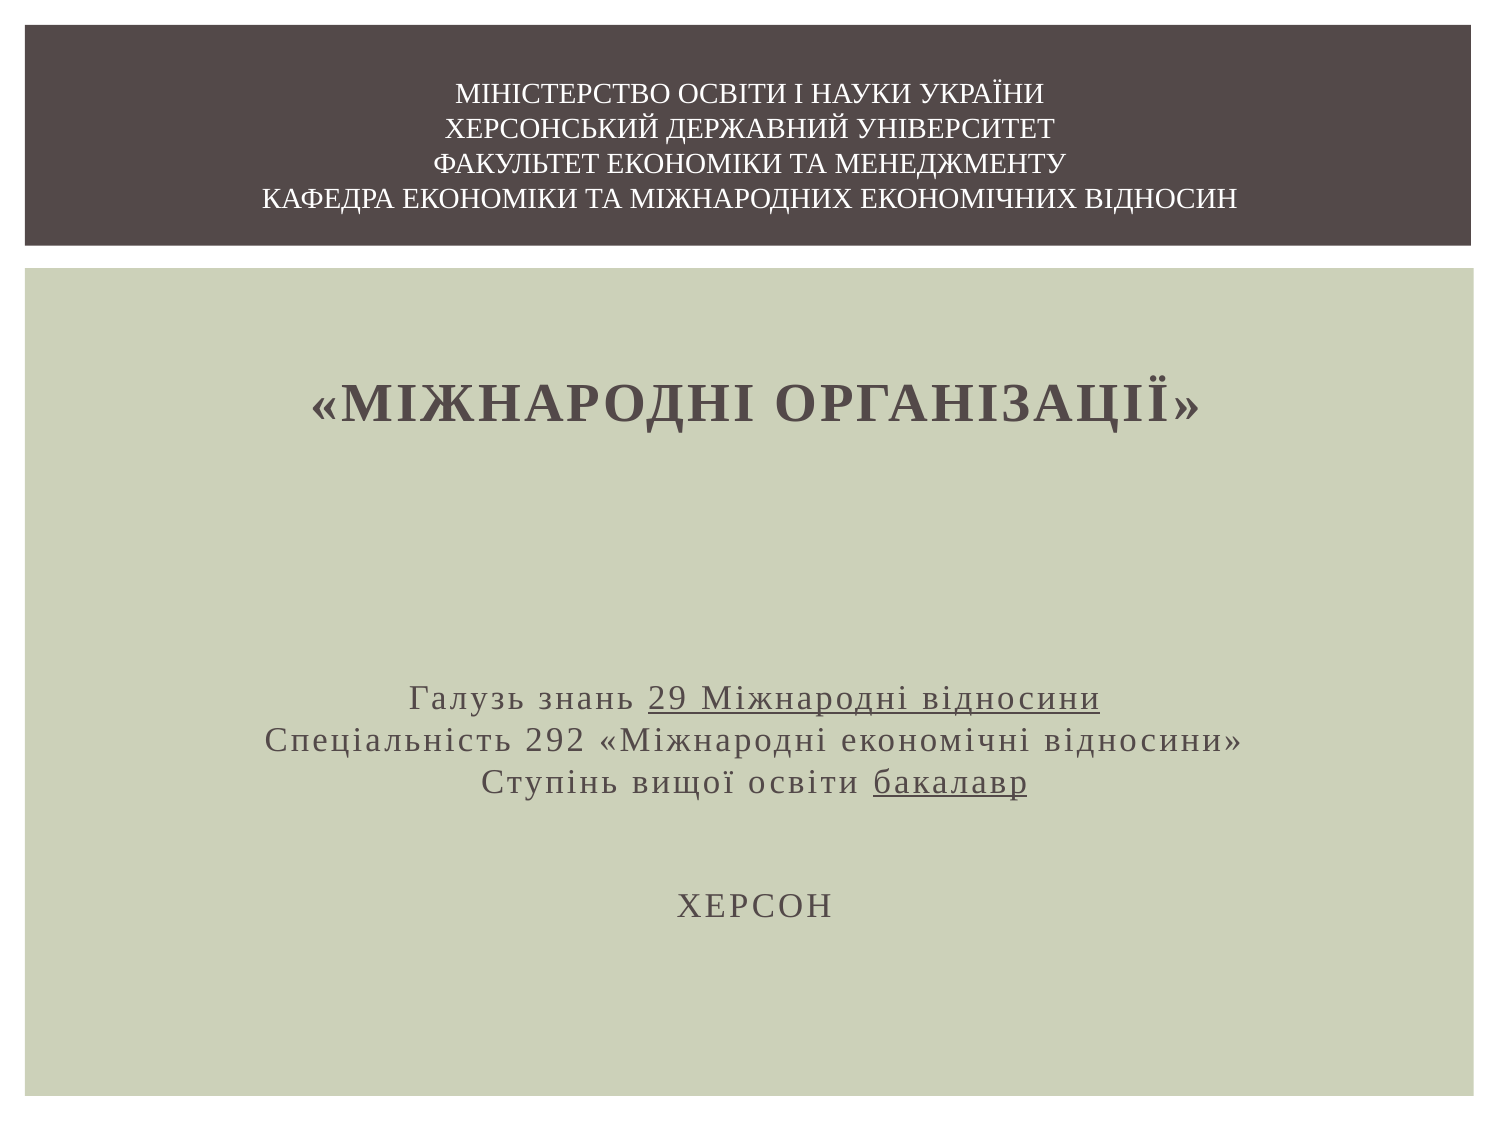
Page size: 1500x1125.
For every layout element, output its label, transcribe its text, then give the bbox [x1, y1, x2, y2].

list «МІЖНАРОДНІ ОРГАНІЗАЦІЇ» Галузь знань 29 Міжнародні відносини Спеціальність 292 «Міжнародні економічні відносини» Ступінь вищої освіти бакалавр ХЕРСОН [62, 281, 1442, 1005]
title Міністерство освіти і науки України Херсонський державний університет Факультет економіки та менеджменту Кафедра економіки та міжнародних економічних відносин [62, 58, 1438, 232]
